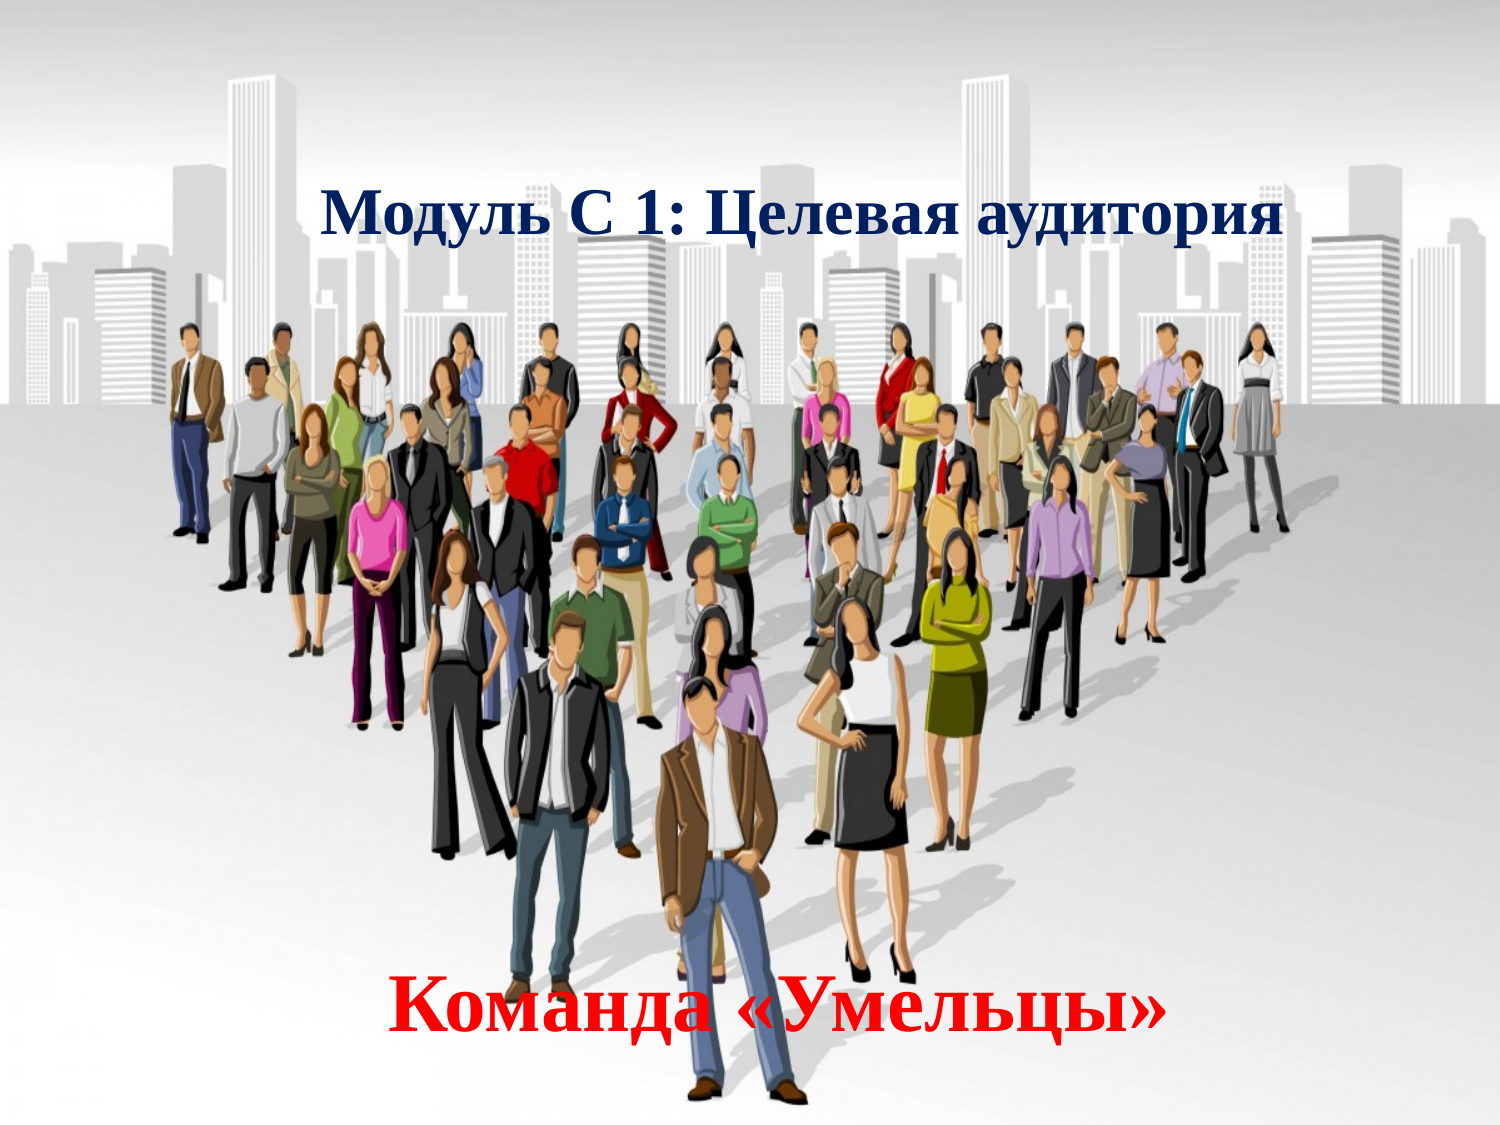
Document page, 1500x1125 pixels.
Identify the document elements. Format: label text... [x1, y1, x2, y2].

text_box Команда «Умельцы» [312, 940, 1247, 1056]
text_box Модуль С 1: Целевая аудитория [289, 160, 1317, 256]
picture [0, 0, 1500, 1125]
